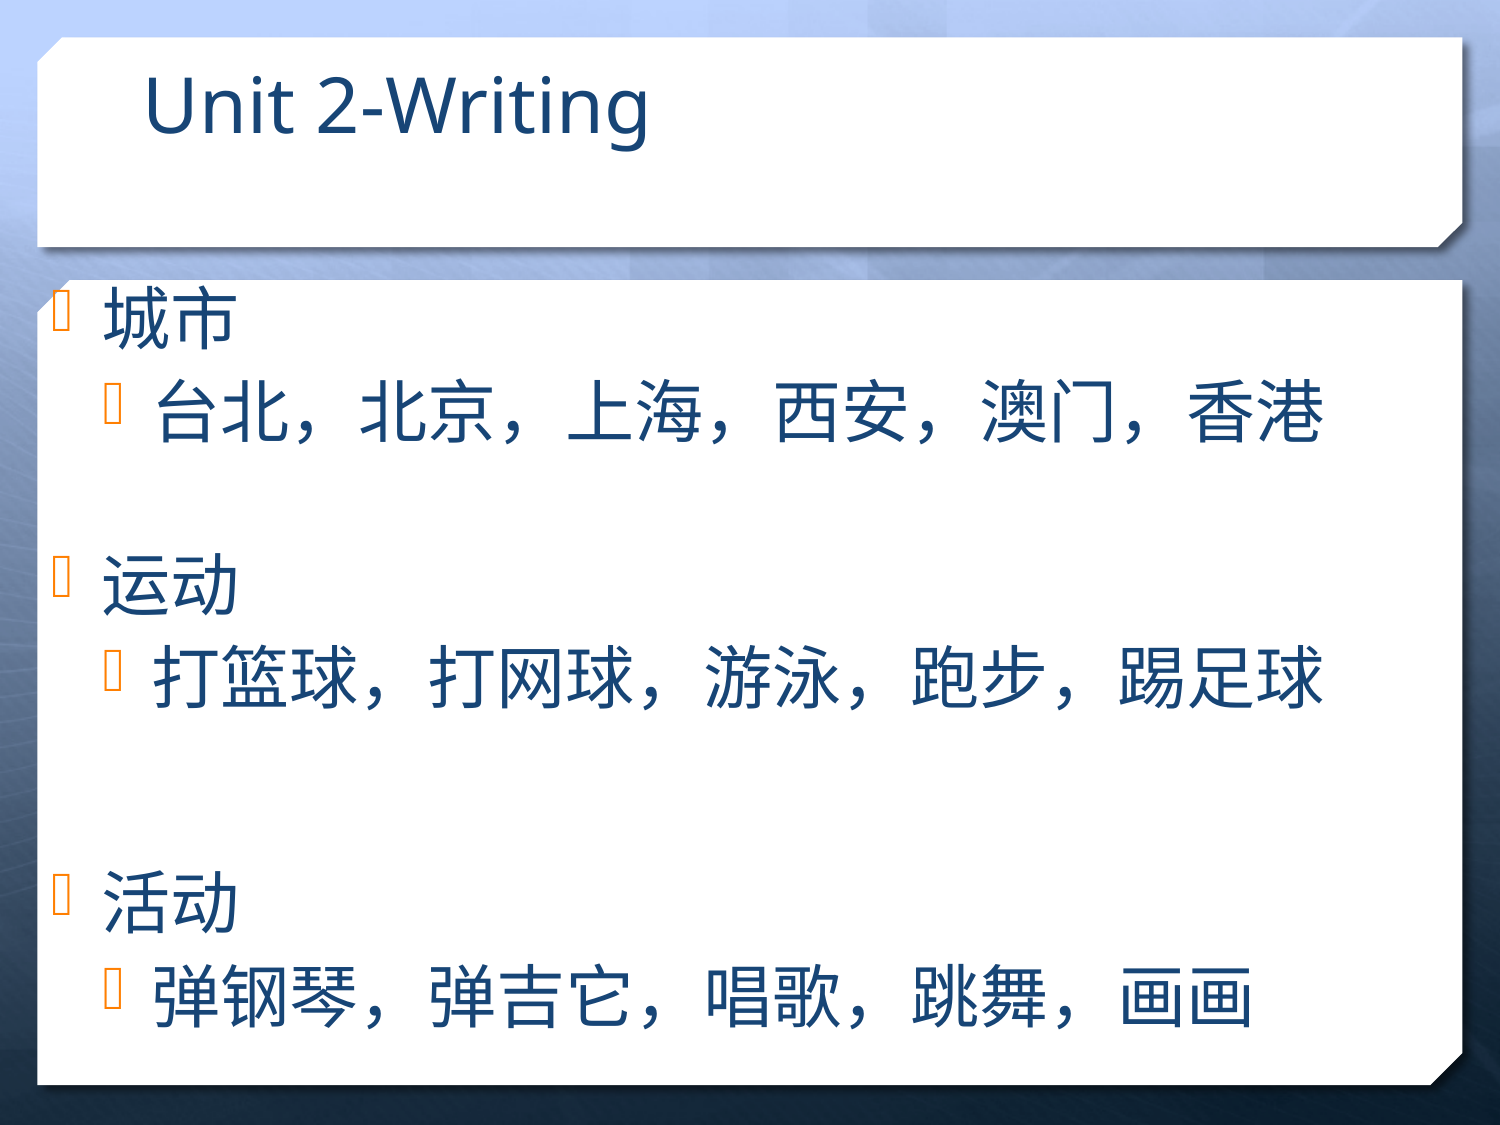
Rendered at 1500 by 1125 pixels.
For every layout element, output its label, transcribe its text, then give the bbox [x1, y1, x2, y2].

list 城市 台北，北京，上海，西安，澳门，香港 运动 打篮球，打网球，游泳，跑步，踢足球 活动 弹钢琴，弹吉它，唱歌，跳舞，画画 [36, 267, 1418, 1055]
title Unit 2-Writing [127, 48, 1372, 157]
